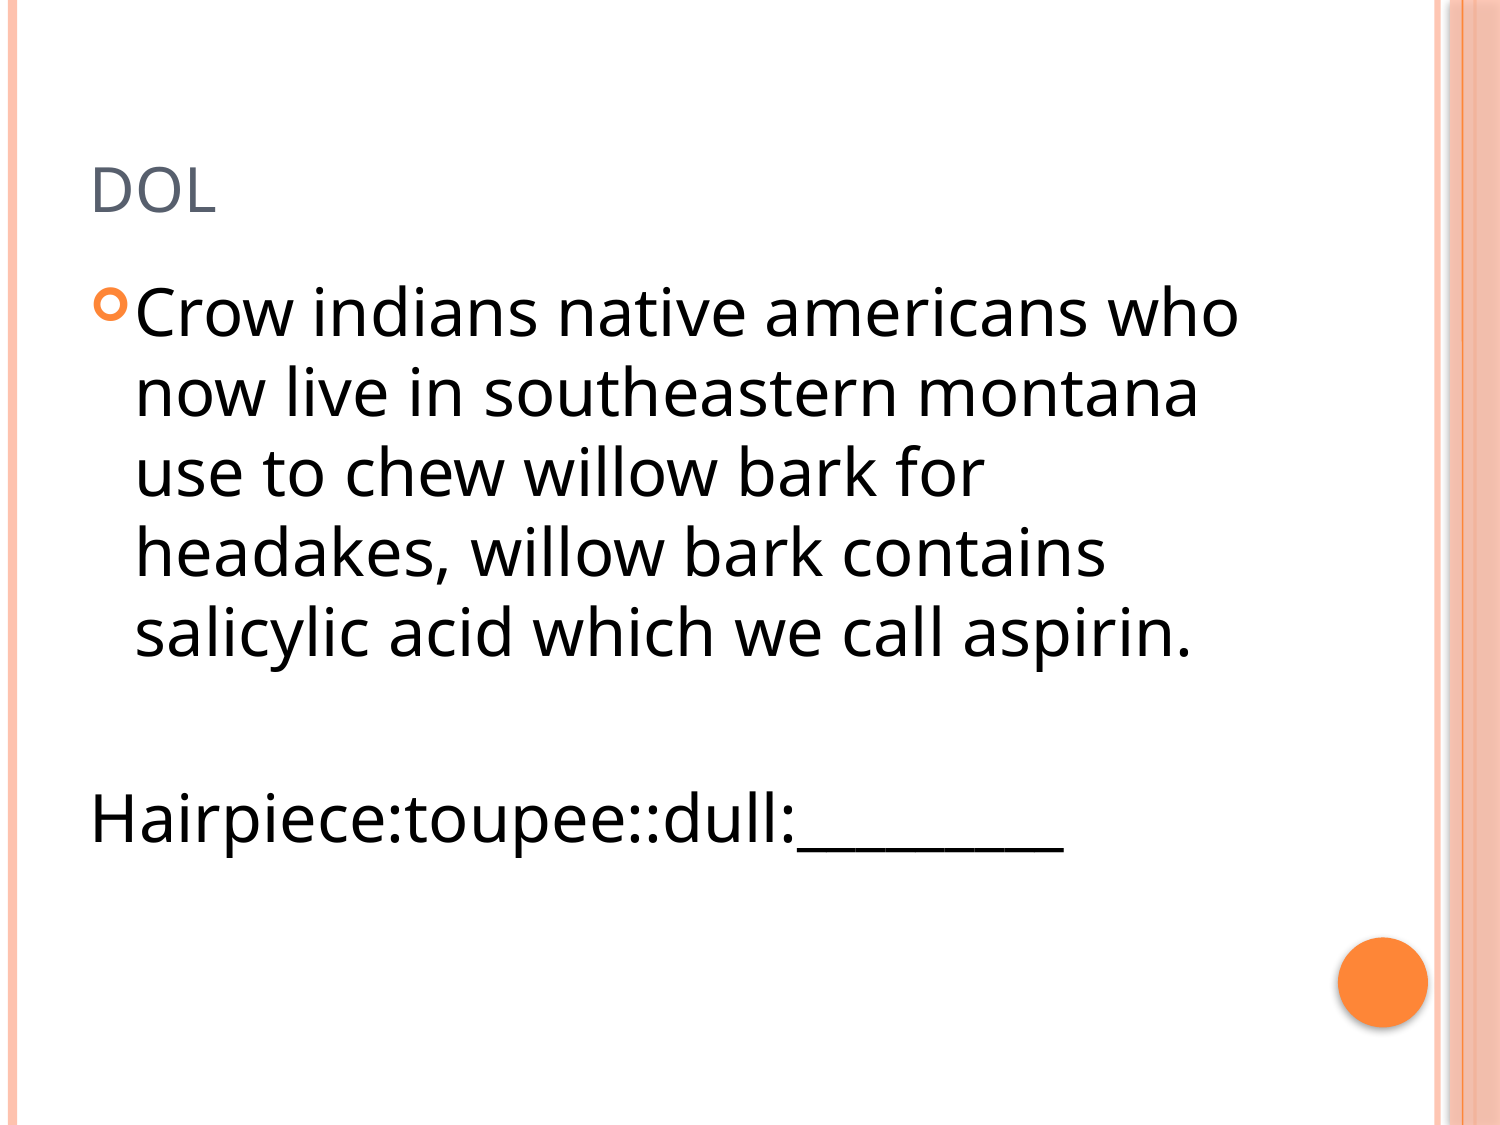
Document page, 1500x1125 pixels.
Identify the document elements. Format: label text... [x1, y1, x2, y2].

list Crow indians native americans who now live in southeastern montana use to chew willow bark for headakes, willow bark contains salicylic acid which we call aspirin. Hairpiece:toupee::dull:_________ [75, 262, 1300, 1062]
title DOL [75, 45, 1300, 233]
